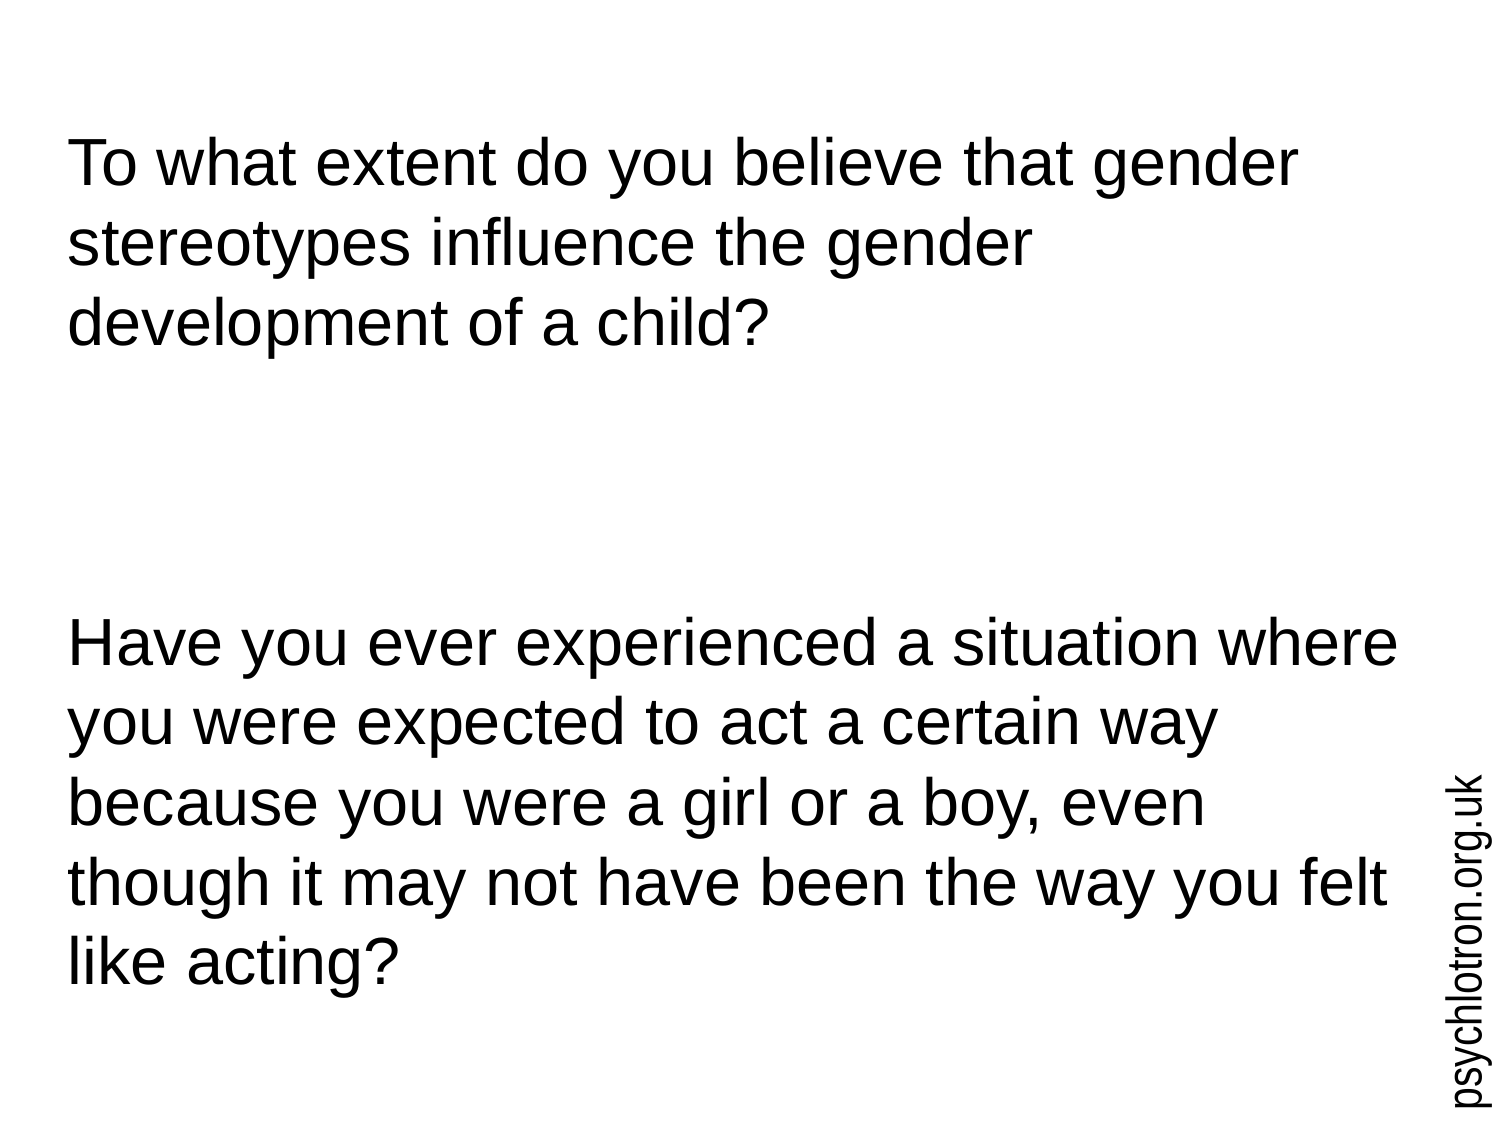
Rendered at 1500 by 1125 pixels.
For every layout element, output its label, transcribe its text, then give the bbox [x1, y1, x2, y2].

text_box To what extent do you believe that gender stereotypes influence the gender development of a child? Have you ever experienced a situation where you were expected to act a certain way because you were a girl or a boy, even though it may not have been the way you felt like acting? [53, 66, 1436, 1006]
